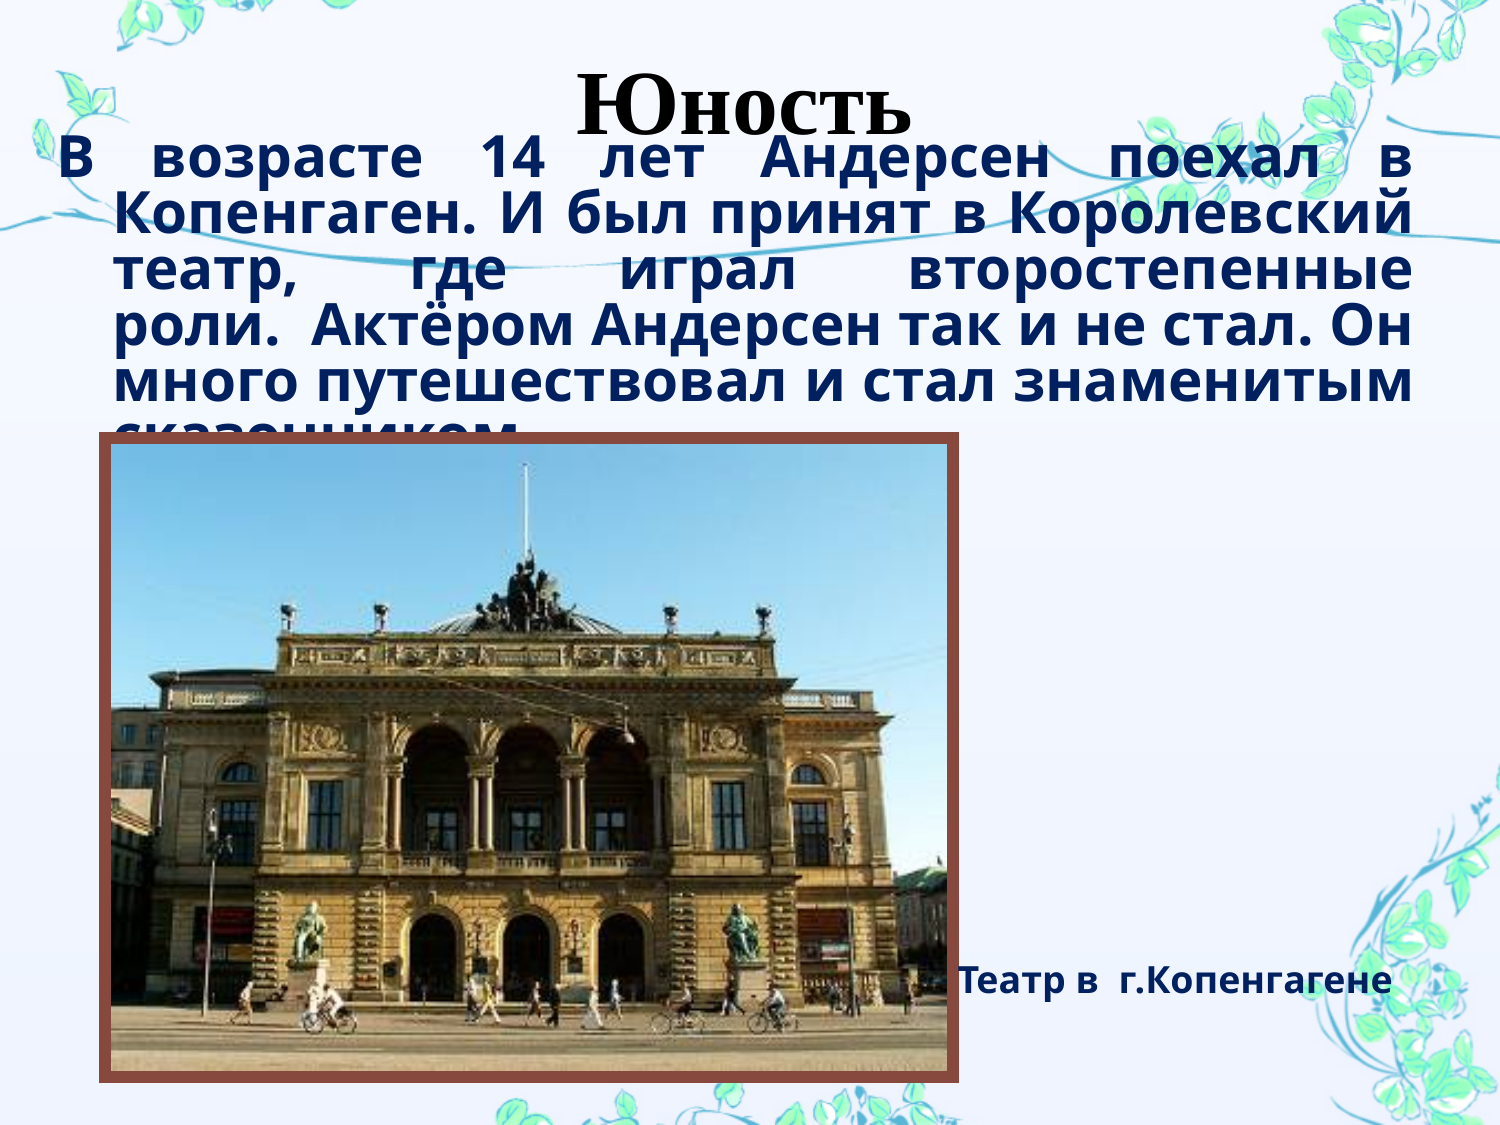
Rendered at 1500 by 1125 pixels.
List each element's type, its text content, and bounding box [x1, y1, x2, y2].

text_box Театр в г.Копенгагене [953, 895, 1436, 1008]
picture [0, 0, 1500, 1125]
list В возрасте 14 лет Андерсен поехал в Копенгаген. И был принят в Королевский театр, где играл второстепенные роли. Актёром Андерсен так и не стал. Он много путешествовал и стал знаменитым сказочником. [41, 125, 1430, 1005]
title Юность [64, 19, 1425, 125]
